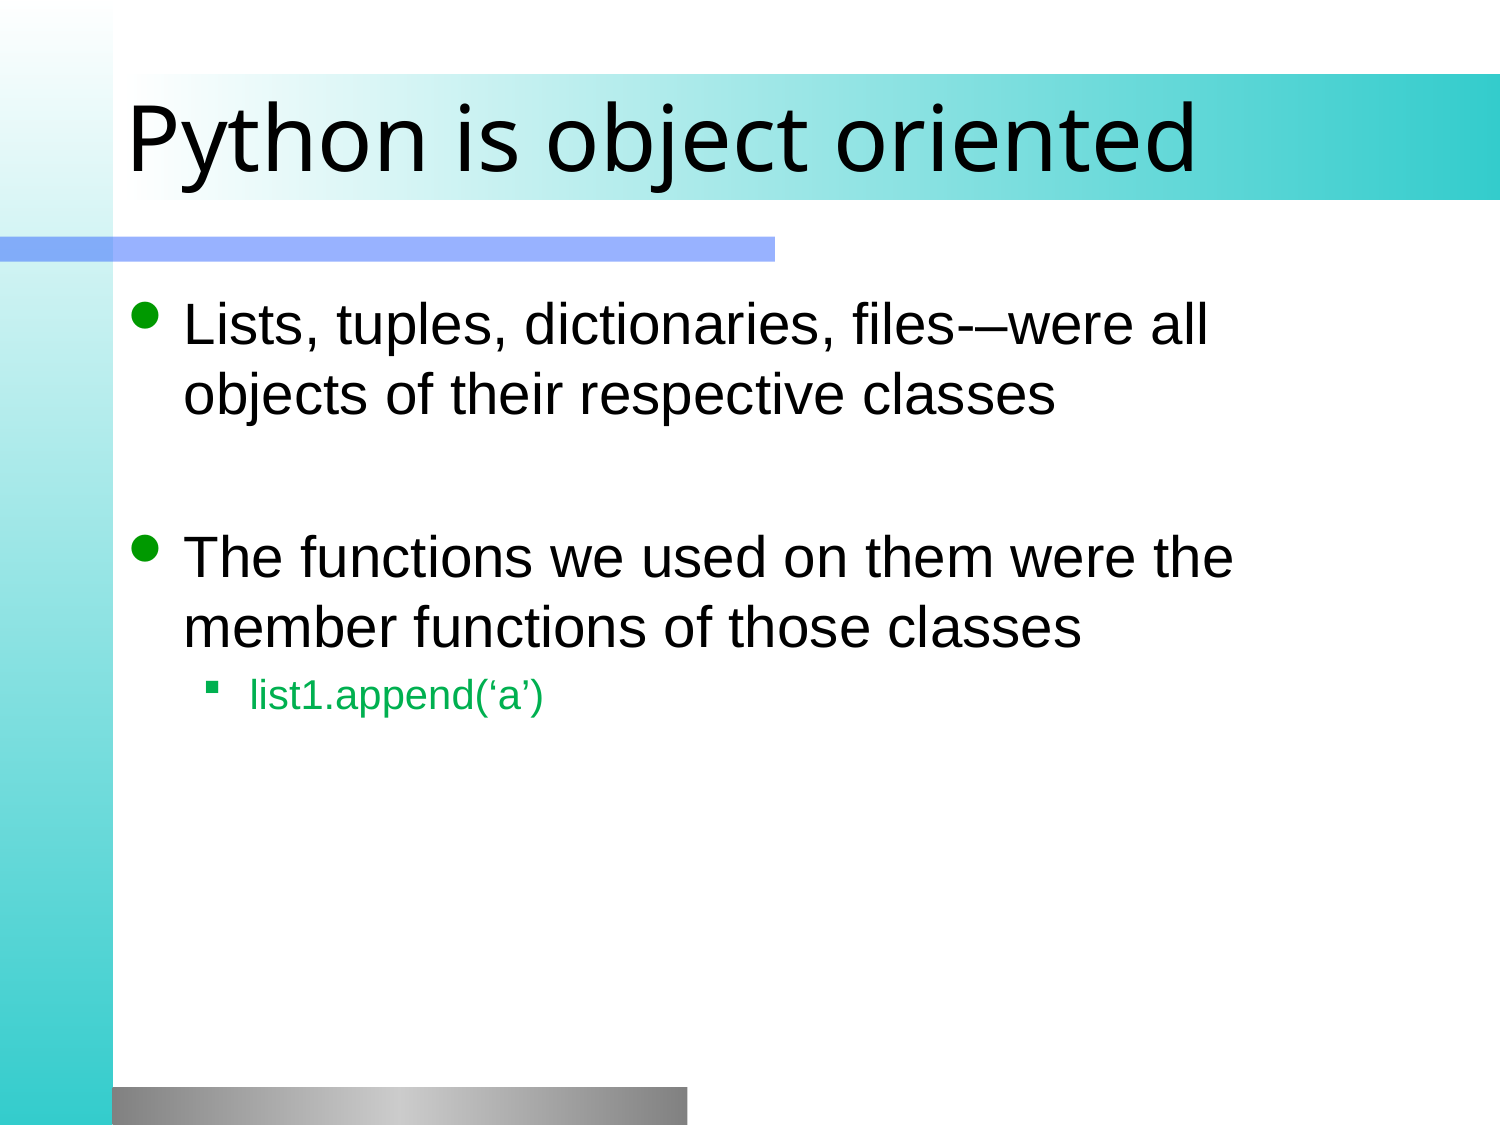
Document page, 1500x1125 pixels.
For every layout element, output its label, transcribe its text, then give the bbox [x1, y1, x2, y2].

title Python is object oriented [110, 40, 1386, 229]
list Lists, tuples, dictionaries, files-–were all objects of their respective classes The functions we used on them were the member functions of those classes list1.append(‘a’) [112, 278, 1388, 1073]
